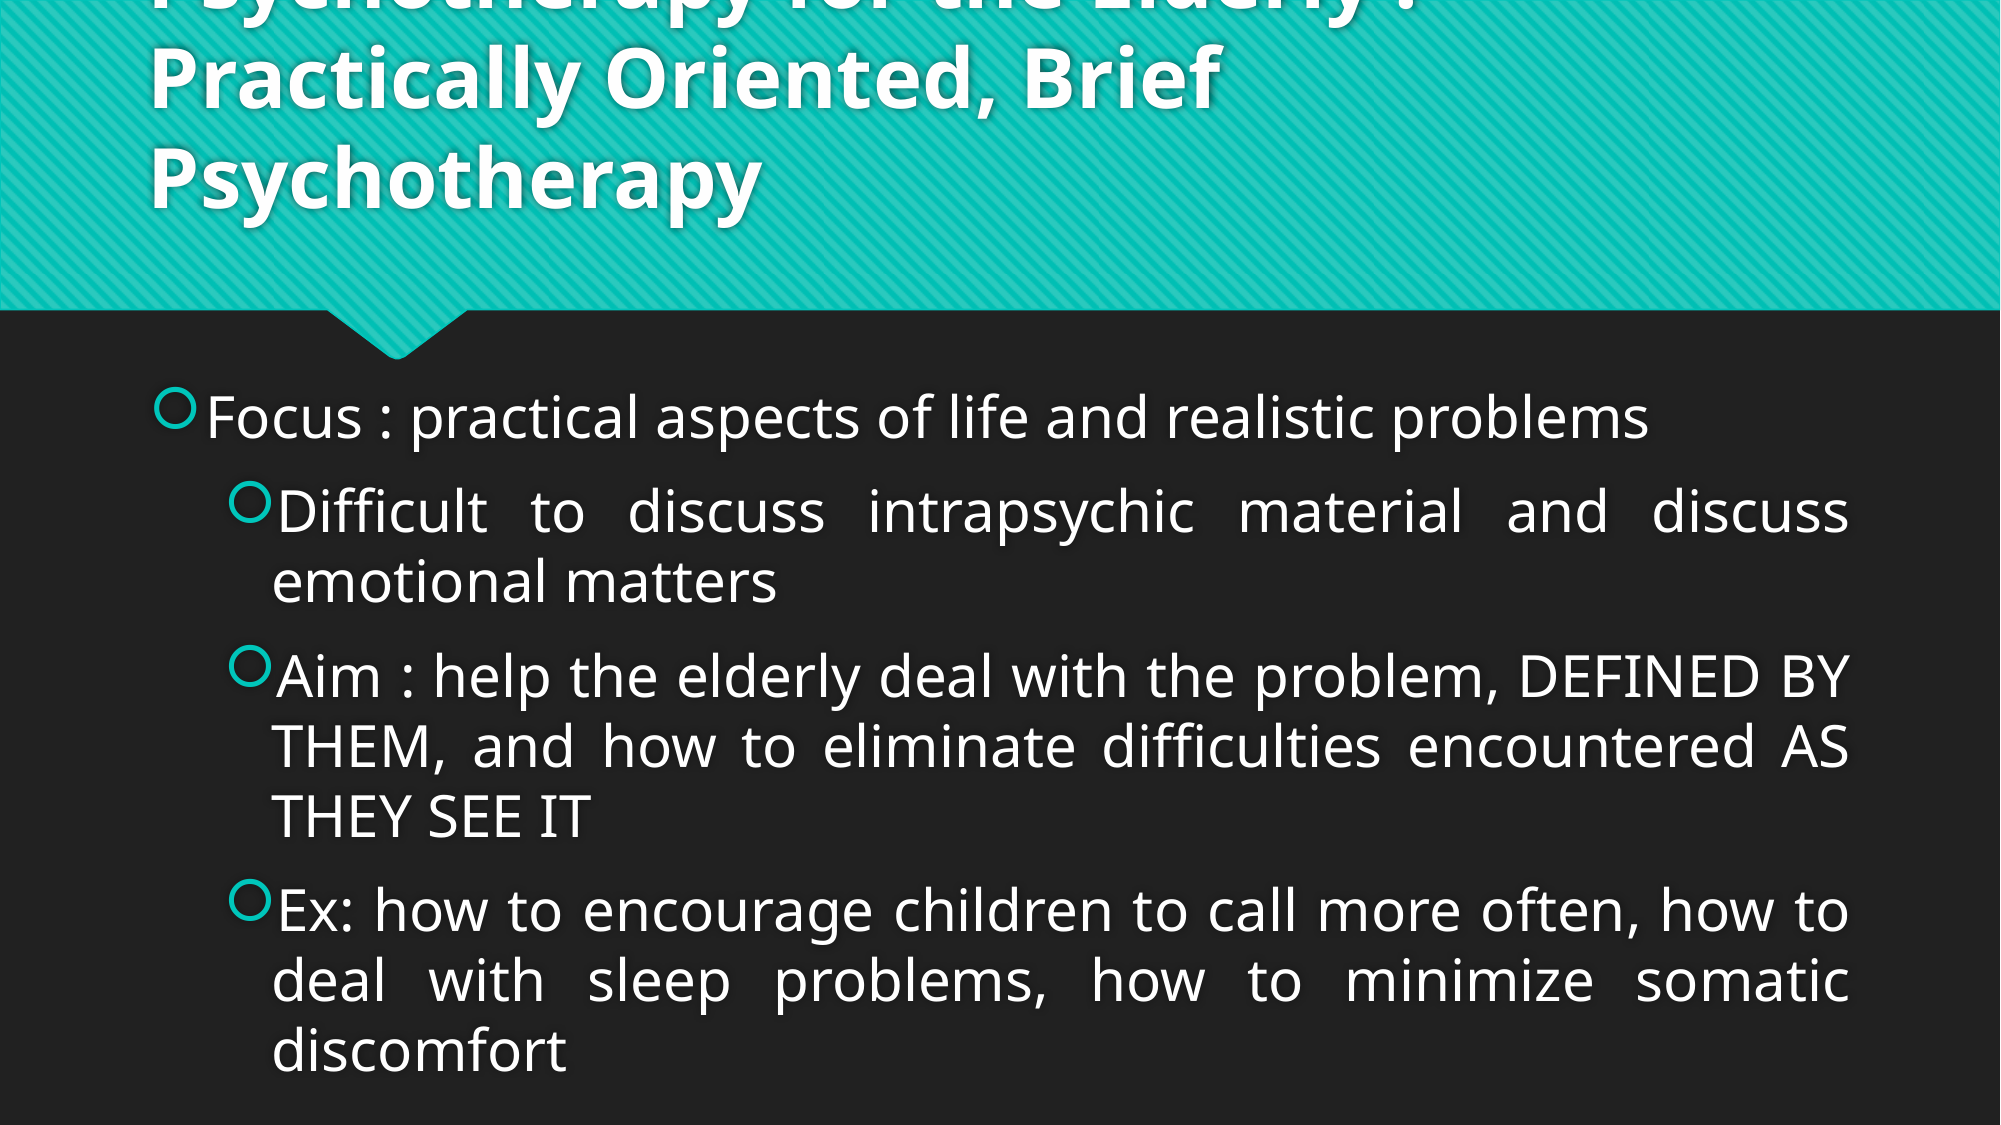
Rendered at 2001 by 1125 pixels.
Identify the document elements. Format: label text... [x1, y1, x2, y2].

list Focus : practical aspects of life and realistic problems Difficult to discuss intrapsychic material and discuss emotional matters Aim : help the elderly deal with the problem, DEFINED BY THEM, and how to eliminate difficulties encountered AS THEY SEE IT Ex: how to encourage children to call more often, how to deal with sleep problems, how to minimize somatic discomfort [134, 364, 1866, 1099]
title Psychotherapy for the Elderly : Practically Oriented, Brief Psychotherapy [132, 73, 1868, 233]
